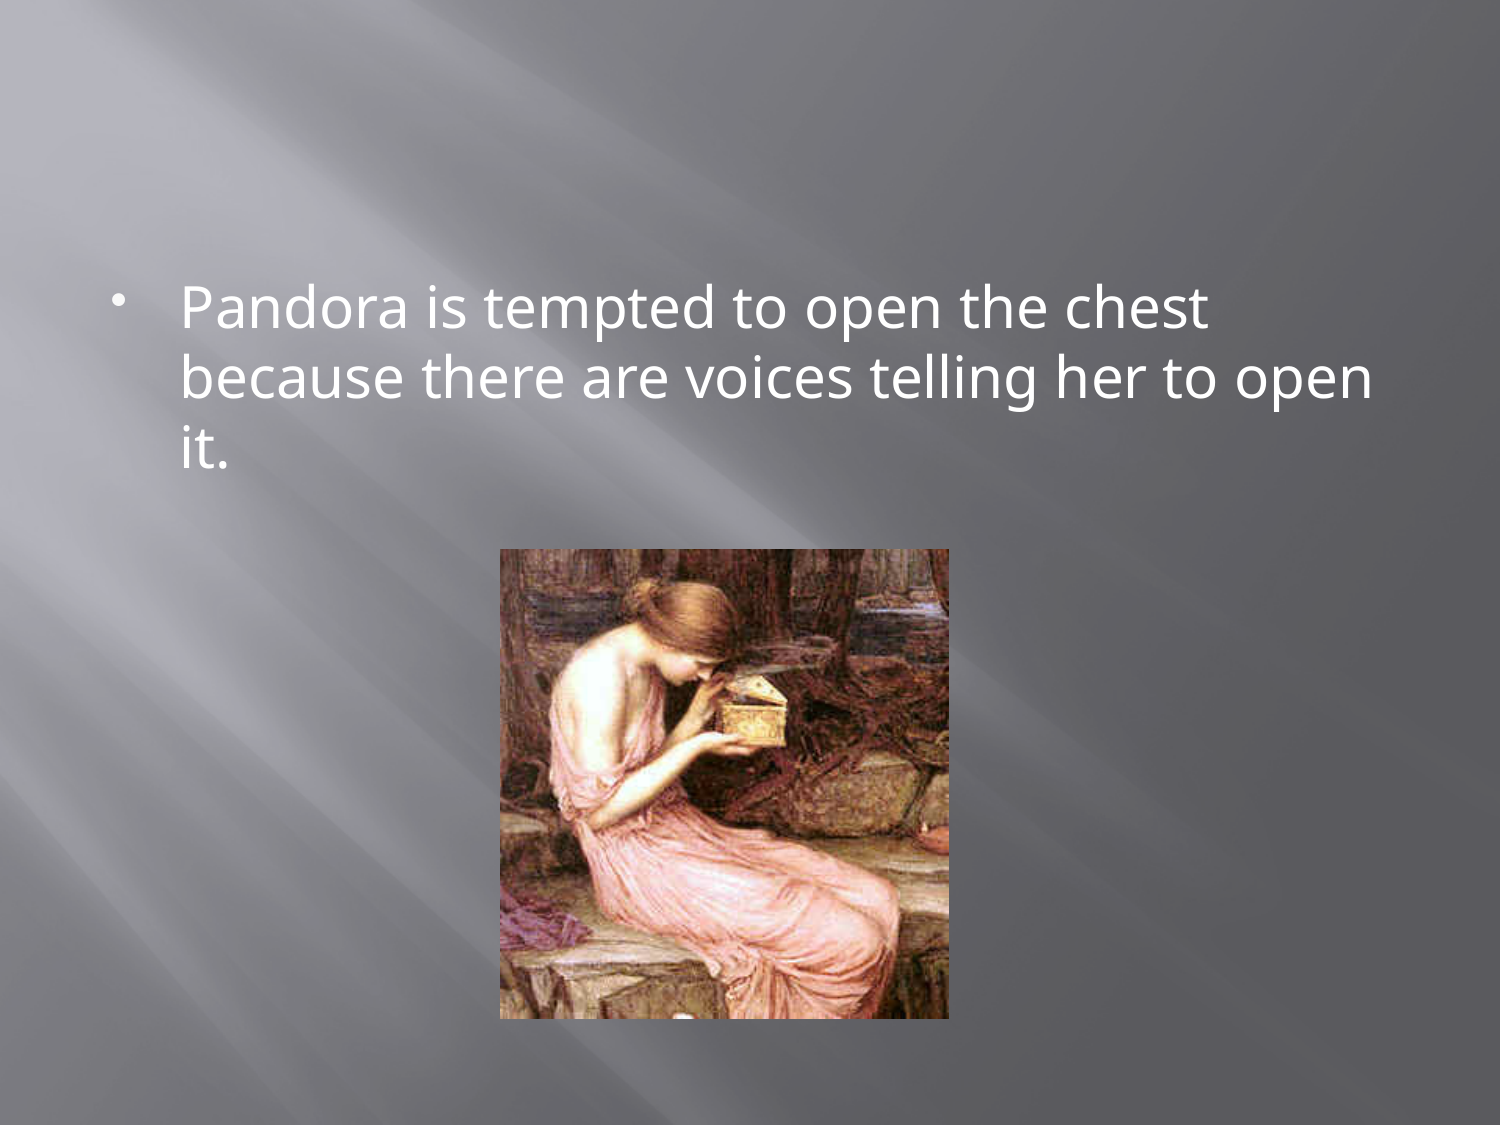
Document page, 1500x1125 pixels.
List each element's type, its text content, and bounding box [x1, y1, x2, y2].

picture [499, 549, 949, 1019]
list Pandora is tempted to open the chest because there are voices telling her to open it. [75, 262, 1425, 1035]
